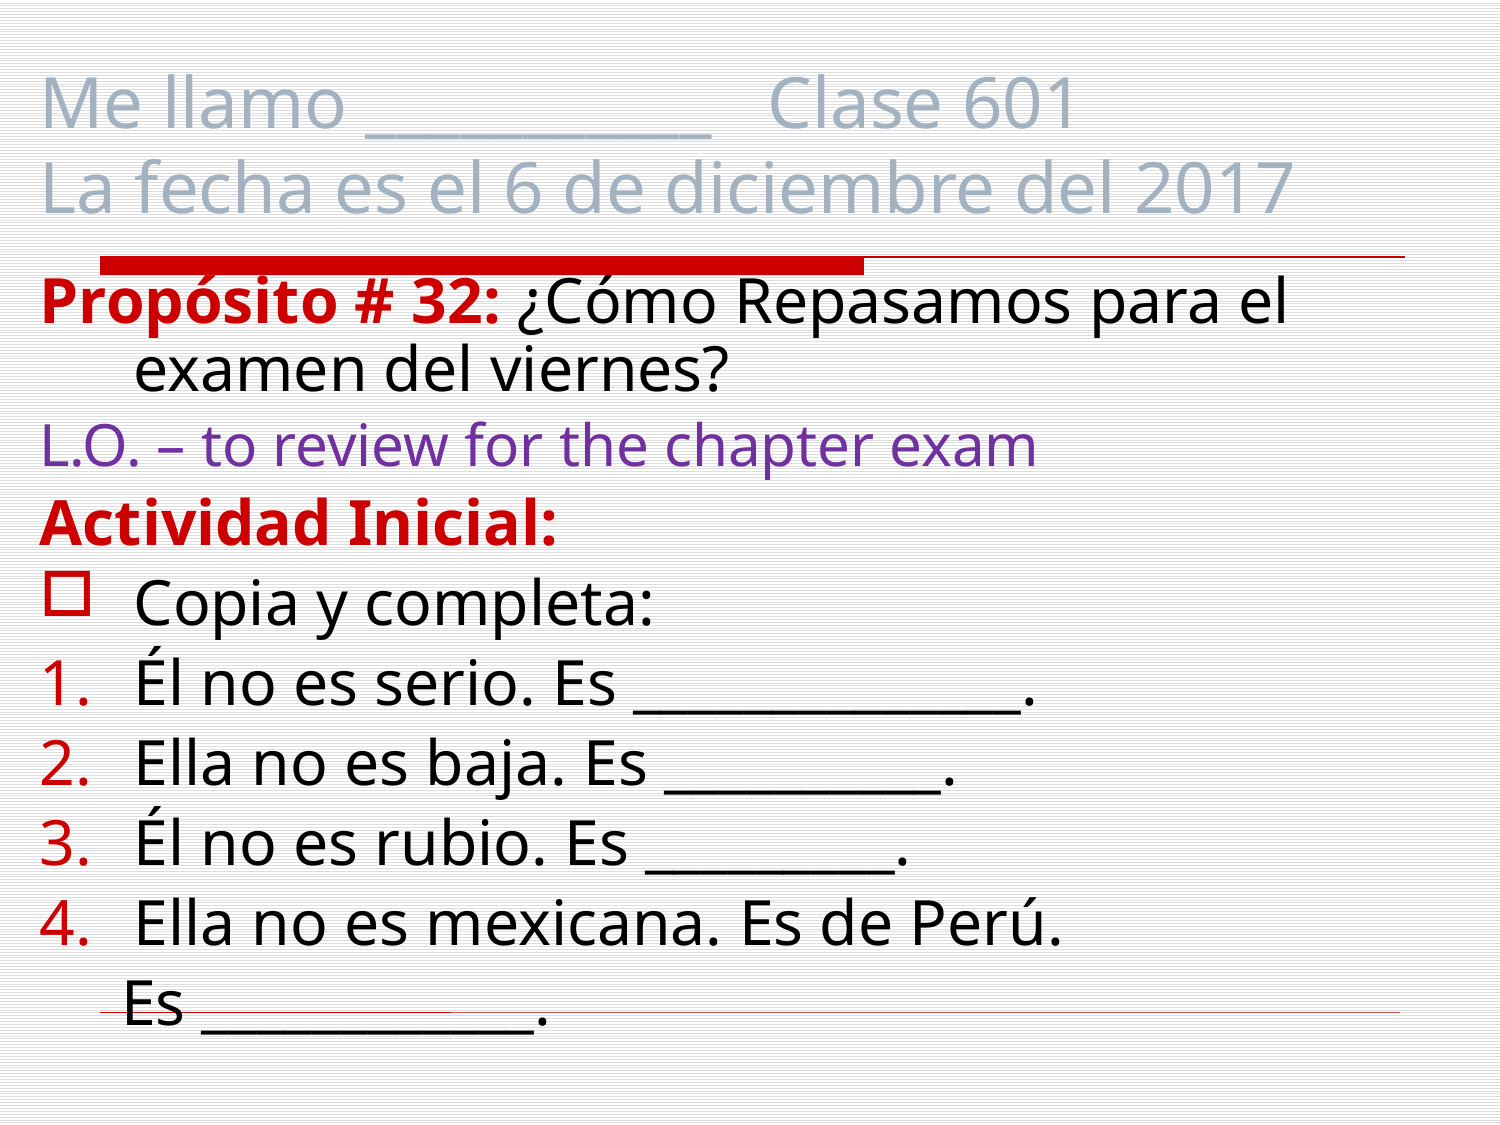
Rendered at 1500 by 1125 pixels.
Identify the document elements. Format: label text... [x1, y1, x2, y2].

text_box Propósito # 32: ¿Cómo Repasamos para el examen del viernes? L.O. – to review for the chapter exam Actividad Inicial: Copia y completa: Él no es serio. Es ______________. Ella no es baja. Es __________. Él no es rubio. Es _________. Ella no es mexicana. Es de Perú. Es ____________. [24, 262, 1406, 1025]
text_box Me llamo ___________ Clase 601 La fecha es el 6 de diciembre del 2017 [24, 49, 1488, 250]
